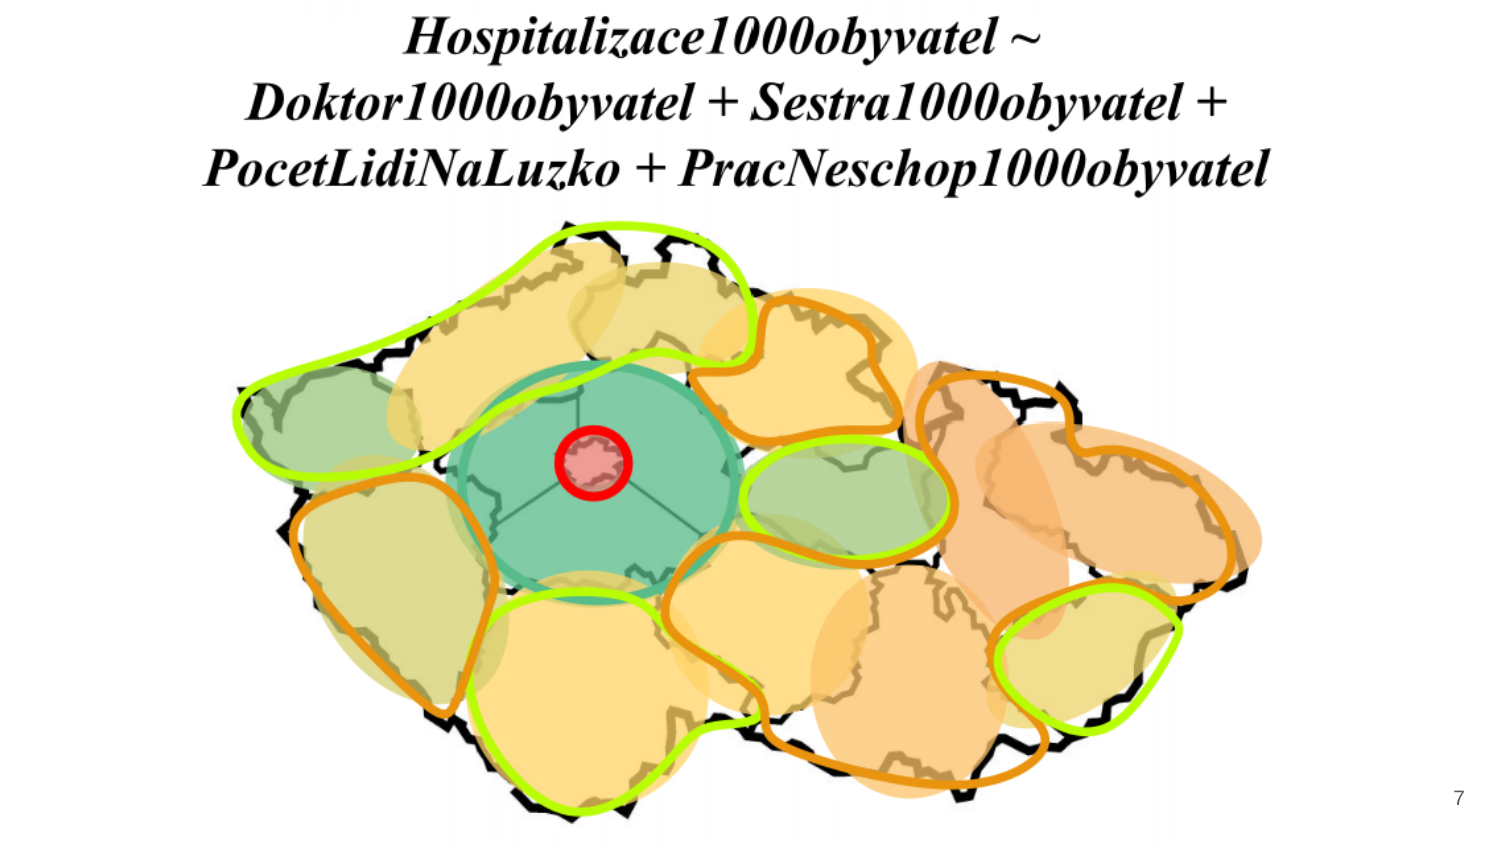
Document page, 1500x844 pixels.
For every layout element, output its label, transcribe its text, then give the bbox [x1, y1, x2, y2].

picture [192, 0, 1308, 844]
slide_number ‹#› [1389, 764, 1480, 830]
